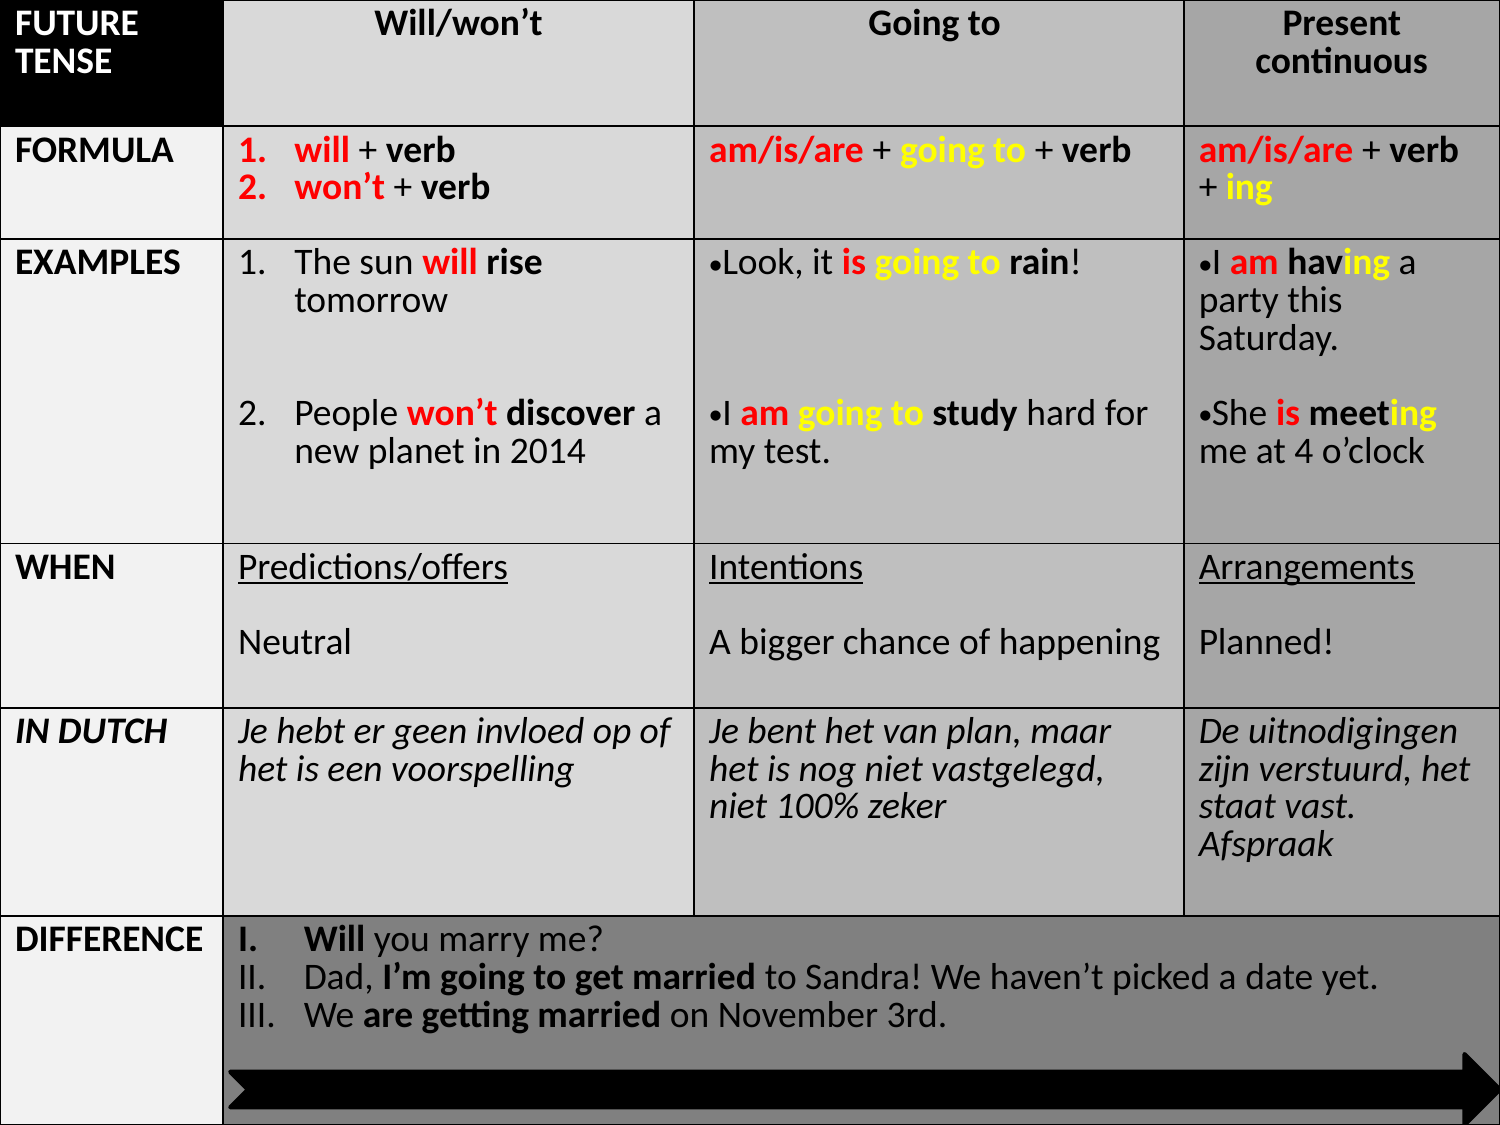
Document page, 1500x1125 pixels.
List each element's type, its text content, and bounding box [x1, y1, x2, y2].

table_cell Will you marry me? Dad, I’m going to get married to Sandra! We haven’t picked a date yet. We are getting married on November 3rd. [224, 917, 1499, 1124]
table_cell The sun will rise tomorrow People won’t discover a new planet in 2014 [224, 240, 693, 543]
table_cell Arrangements Planned! [1185, 544, 1499, 707]
table_cell FORMULA [1, 127, 222, 238]
table_header Present continuous [1185, 1, 1499, 125]
table_cell am/is/are + verb + ing [1185, 127, 1499, 238]
table_cell IN DUTCH [1, 709, 222, 915]
table_cell WHEN [1, 544, 222, 707]
table_cell Intentions A bigger chance of happening [695, 544, 1183, 707]
table_cell I am having a party this Saturday. She is meeting me at 4 o’clock [1185, 240, 1499, 543]
table_cell Look, it is going to rain! I am going to study hard for my test. [695, 240, 1183, 543]
table_header Will/won’t [224, 1, 693, 125]
table_cell will + verb won’t + verb [224, 127, 693, 238]
table_cell Je bent het van plan, maar het is nog niet vastgelegd, niet 100% zeker [695, 709, 1183, 915]
table_cell am/is/are + going to + verb [695, 127, 1183, 238]
table_cell DIFFERENCE [1, 917, 222, 1124]
table_cell Predictions/offers Neutral [224, 544, 693, 707]
table_header Going to [695, 1, 1183, 125]
table_cell De uitnodigingen zijn verstuurd, het staat vast. Afspraak [1185, 709, 1499, 915]
table_cell Je hebt er geen invloed op of het is een voorspelling [224, 709, 693, 915]
text_box [228, 1052, 1500, 1125]
table_header FUTURE TENSE [1, 1, 222, 125]
table_cell EXAMPLES [1, 240, 222, 543]
